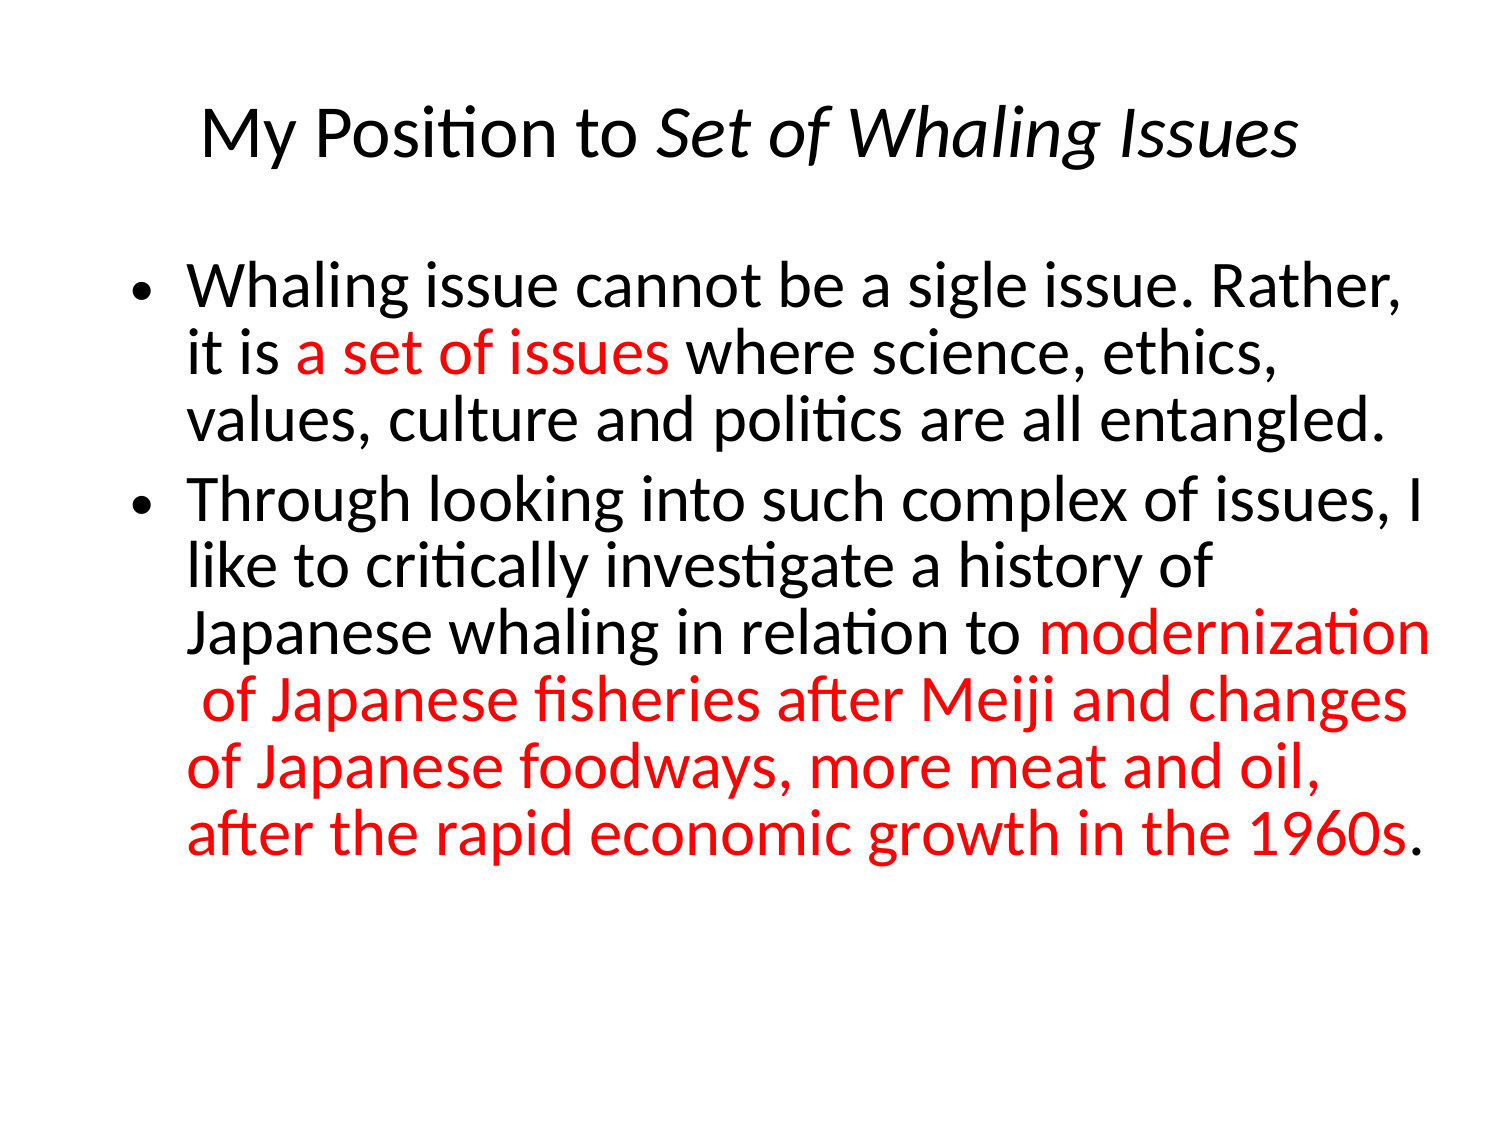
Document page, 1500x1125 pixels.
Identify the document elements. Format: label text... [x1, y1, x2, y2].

title My Position to Set of Whaling Issues [75, 45, 1425, 233]
list Whaling issue cannot be a sigle issue. Rather, it is a set of issues where science, ethics, values, culture and politics are all entangled. Through looking into such complex of issues, I like to critically investigate a history of Japanese whaling in relation to modernization of Japanese fisheries after Meiji and changes of Japanese foodways, more meat and oil, after the rapid economic growth in the 1960s. [115, 249, 1452, 1038]
